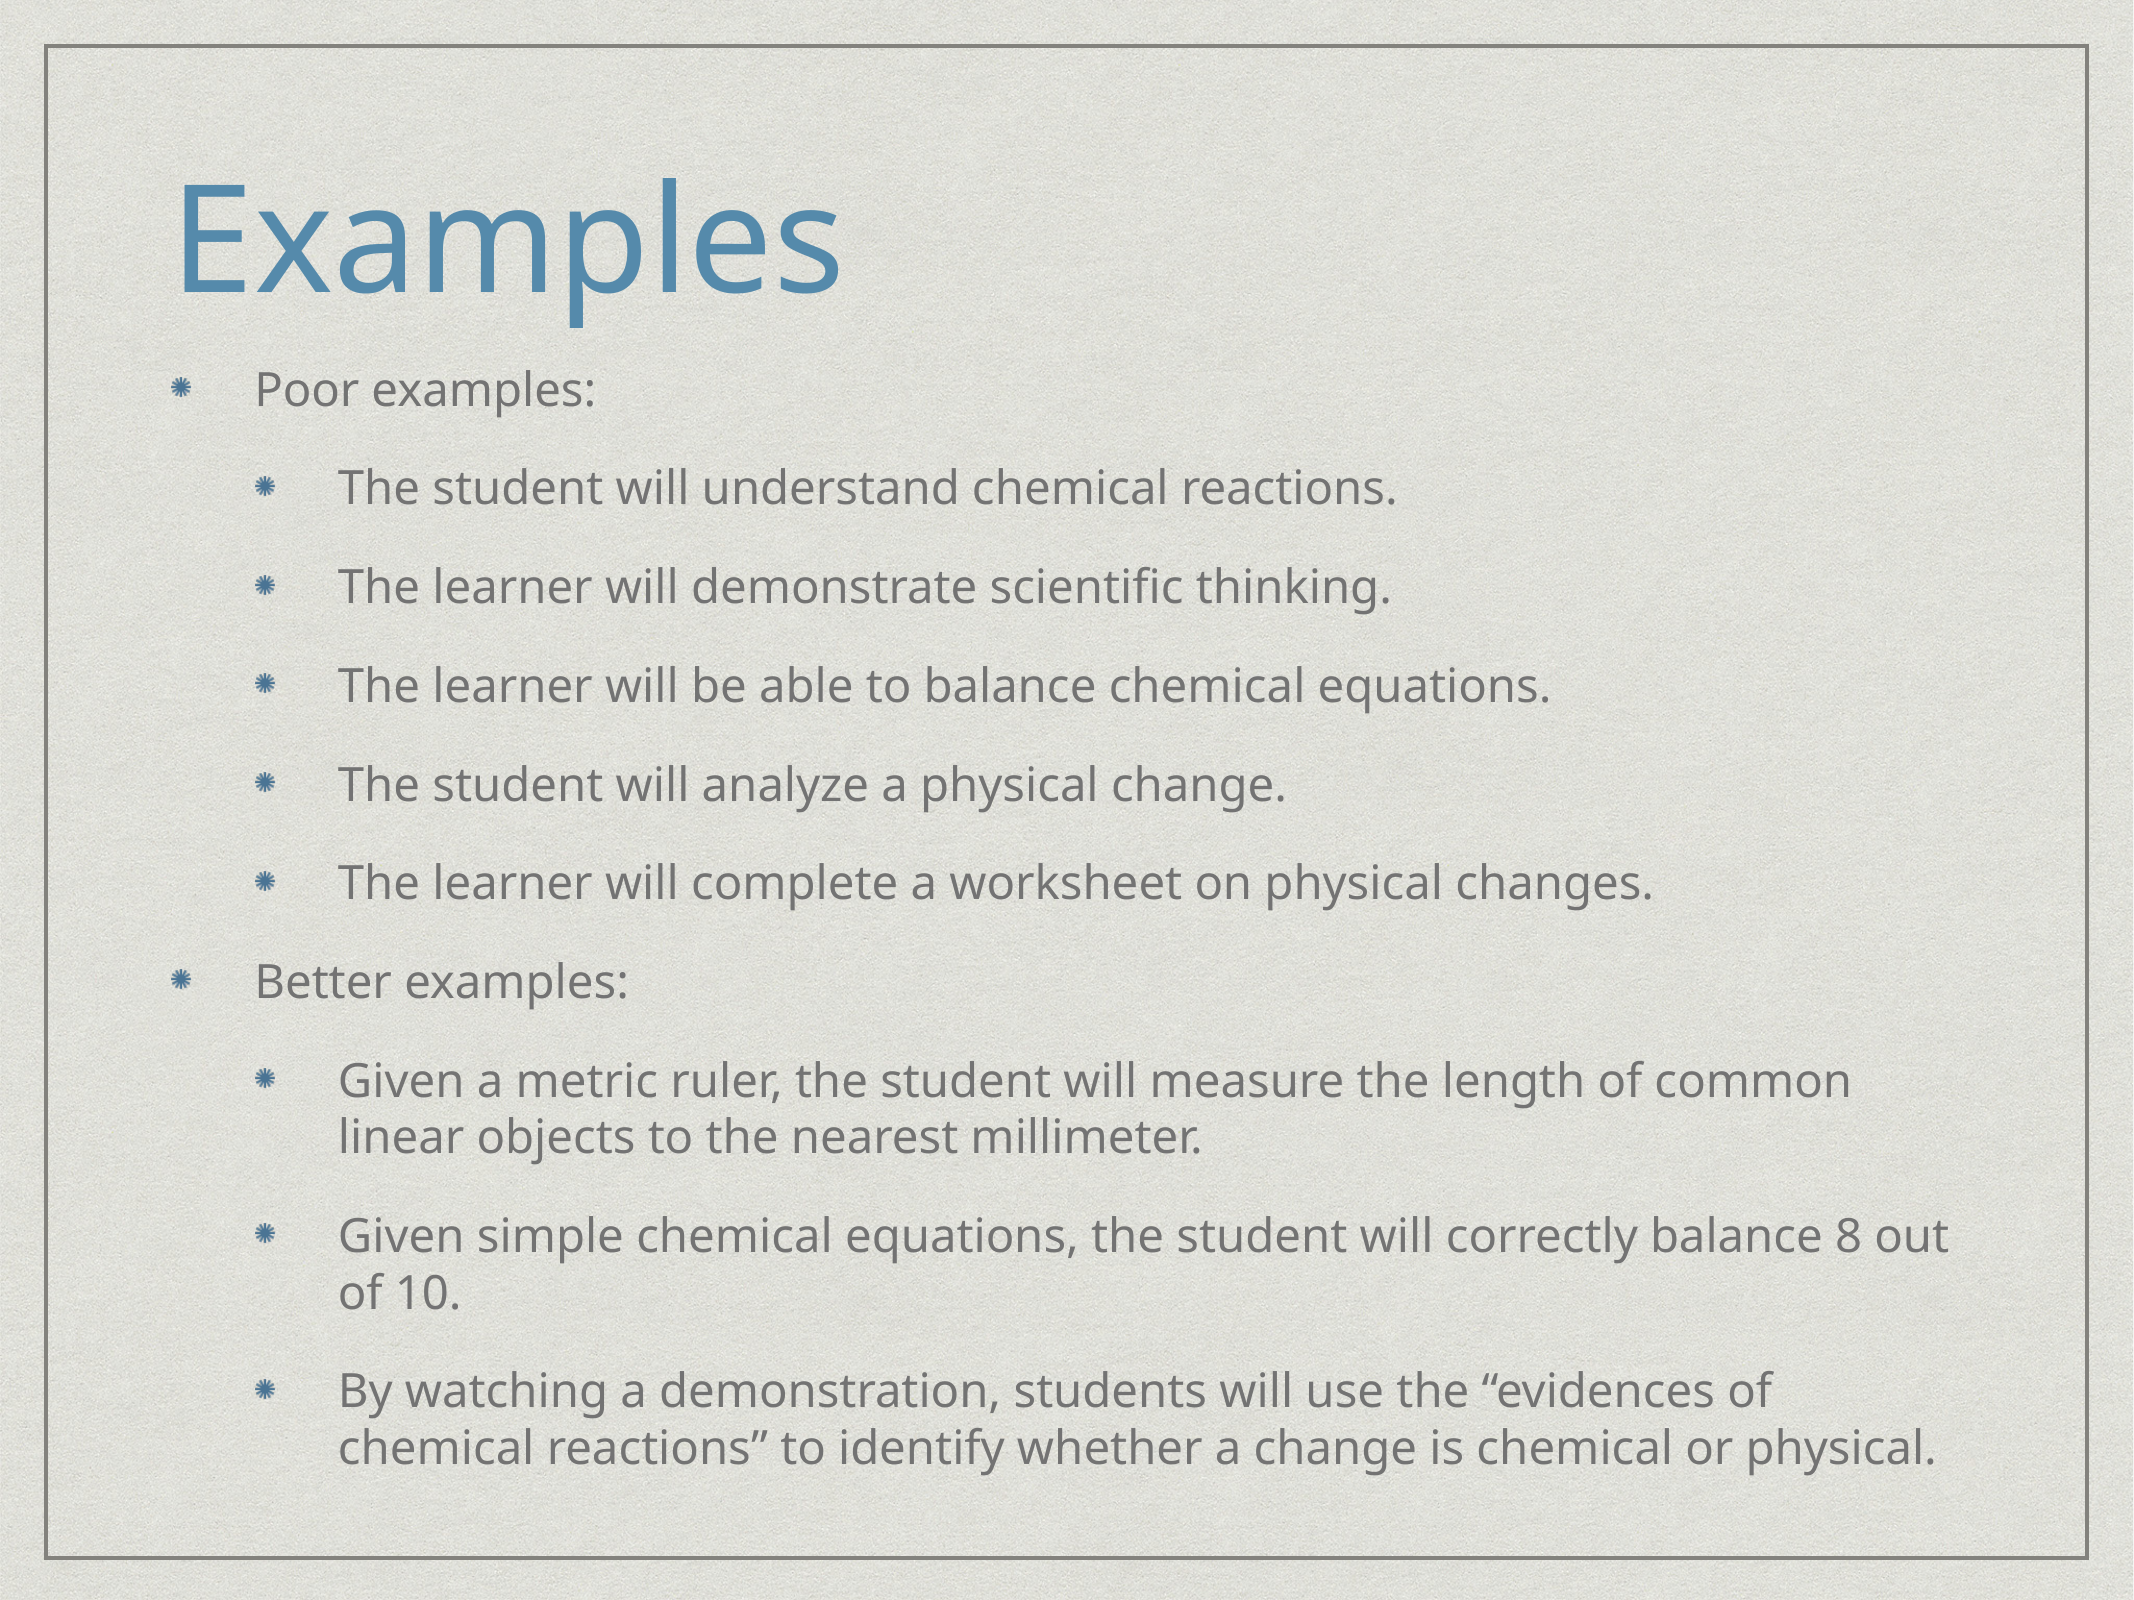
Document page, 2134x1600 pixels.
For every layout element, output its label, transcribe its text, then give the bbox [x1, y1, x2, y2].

title Examples [170, 43, 1963, 358]
picture [0, 0, 2134, 1600]
list Poor examples: The student will understand chemical reactions. The learner will demonstrate scientific thinking. The learner will be able to balance chemical equations. The student will analyze a physical change. The learner will complete a worksheet on physical changes. Better examples: Given a metric ruler, the student will measure the length of common linear objects to the nearest millimeter. Given simple chemical equations, the student will correctly balance 8 out of 10. By watching a demonstration, students will use the “evidences of chemical reactions” to identify whether a change is chemical or physical. [170, 358, 1963, 1508]
